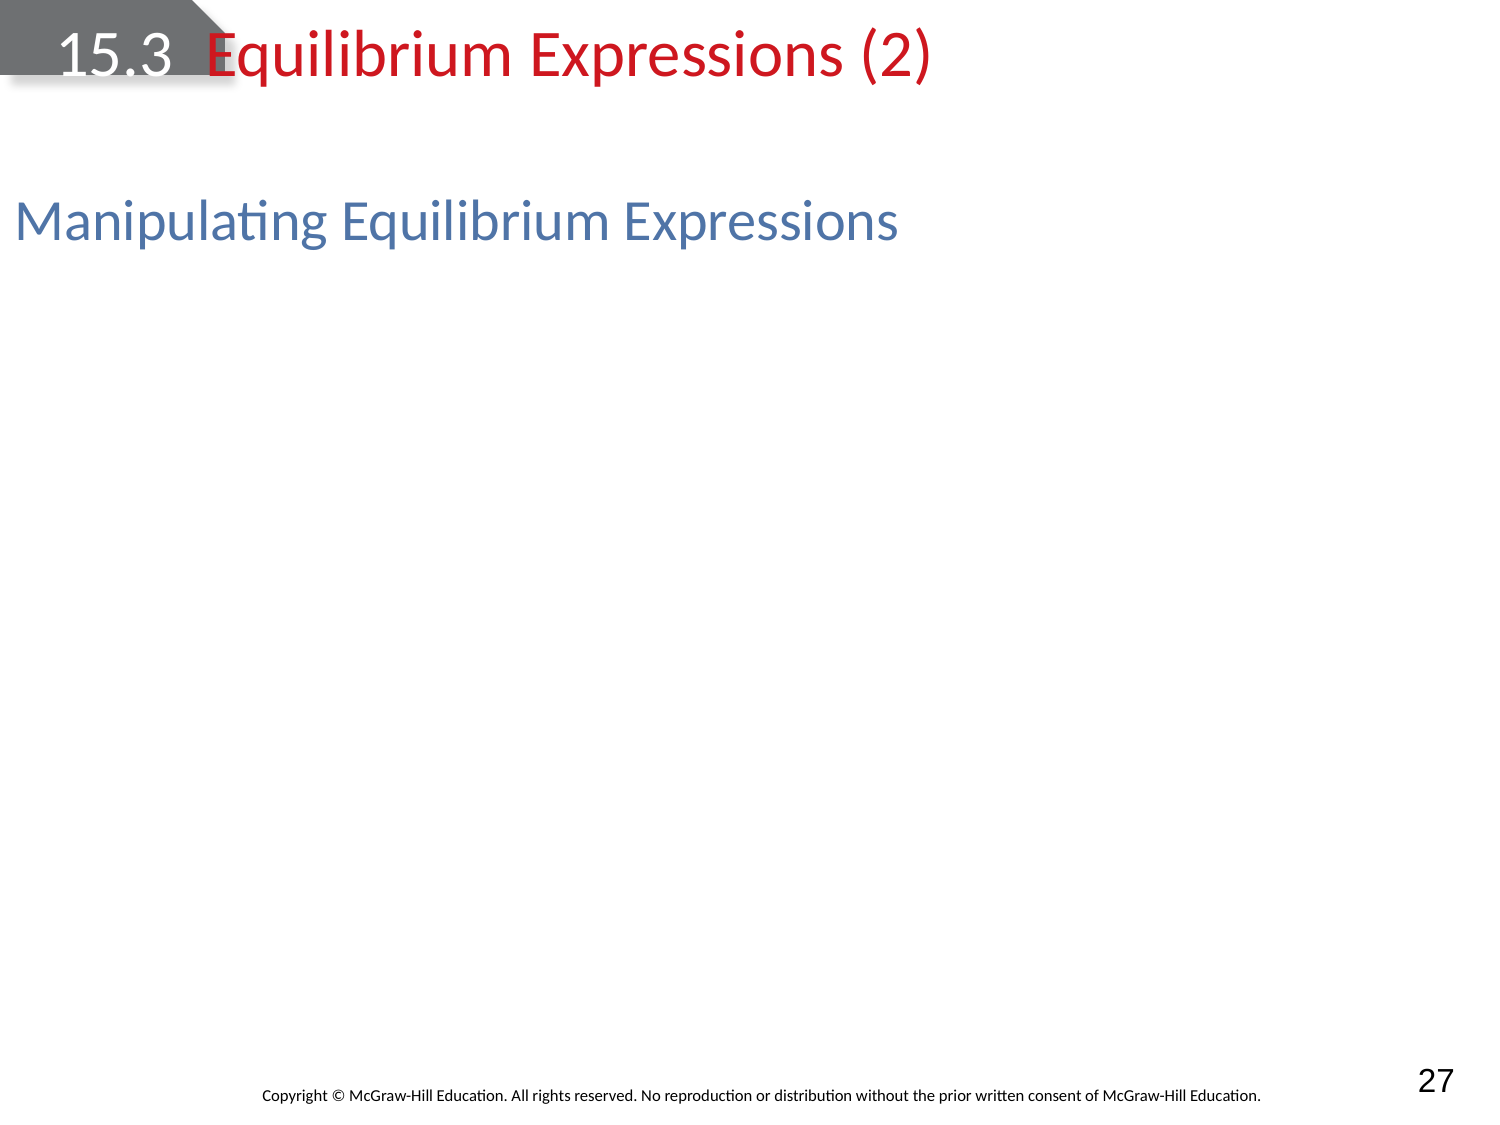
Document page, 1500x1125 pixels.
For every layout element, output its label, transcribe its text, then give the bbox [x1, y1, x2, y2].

list Manipulating Equilibrium Expressions [0, 174, 1497, 275]
title 15.3 Equilibrium Expressions (2) [3, 2, 1488, 100]
